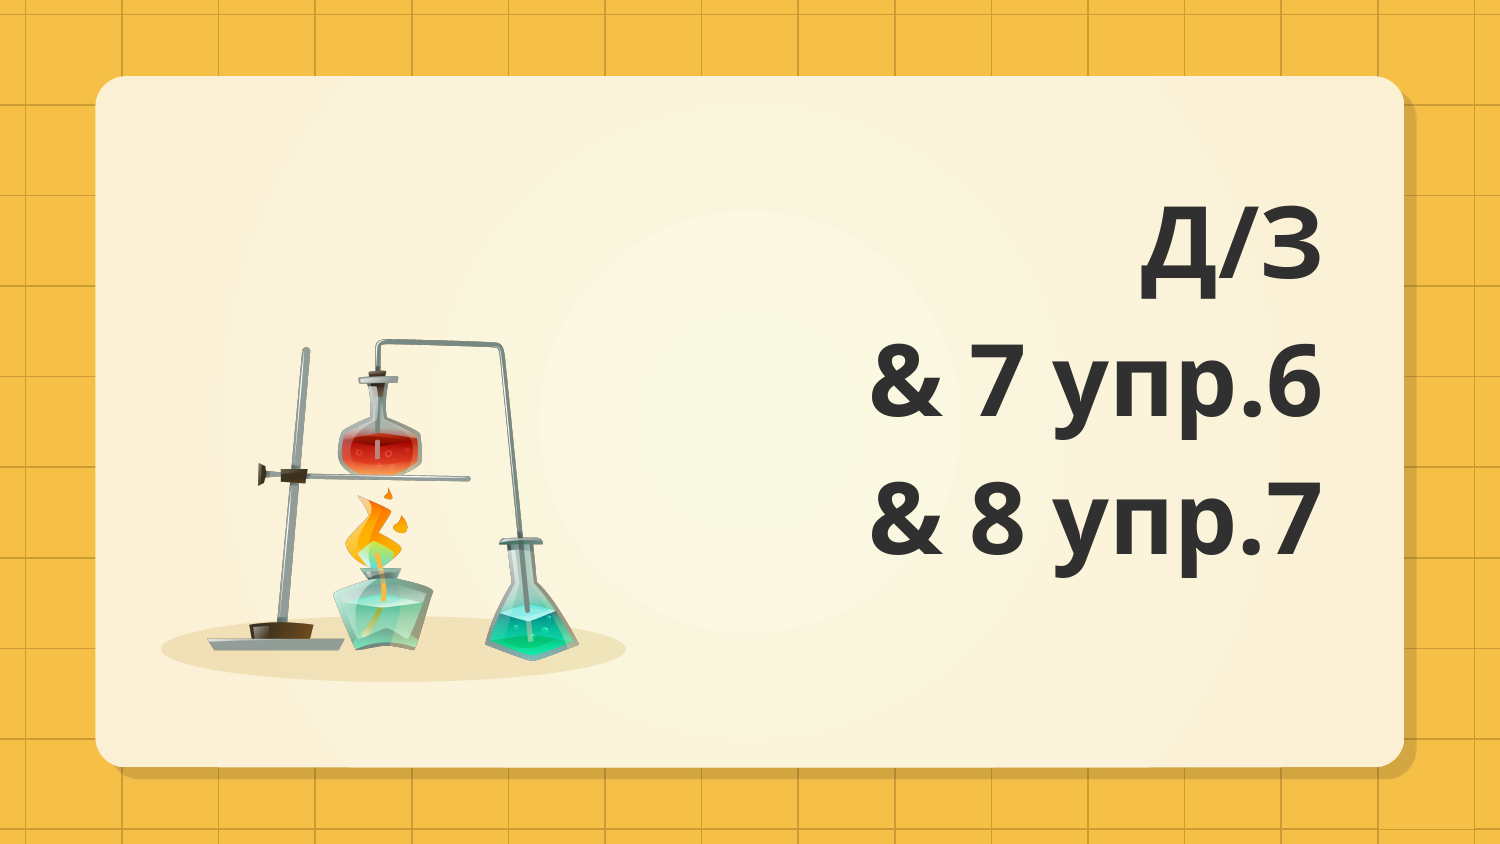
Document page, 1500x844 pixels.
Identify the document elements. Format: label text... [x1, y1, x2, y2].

picture [207, 339, 580, 662]
title Д/З & 7 упр.6 & 8 упр.7 [750, 146, 1340, 581]
text_box [160, 630, 626, 682]
